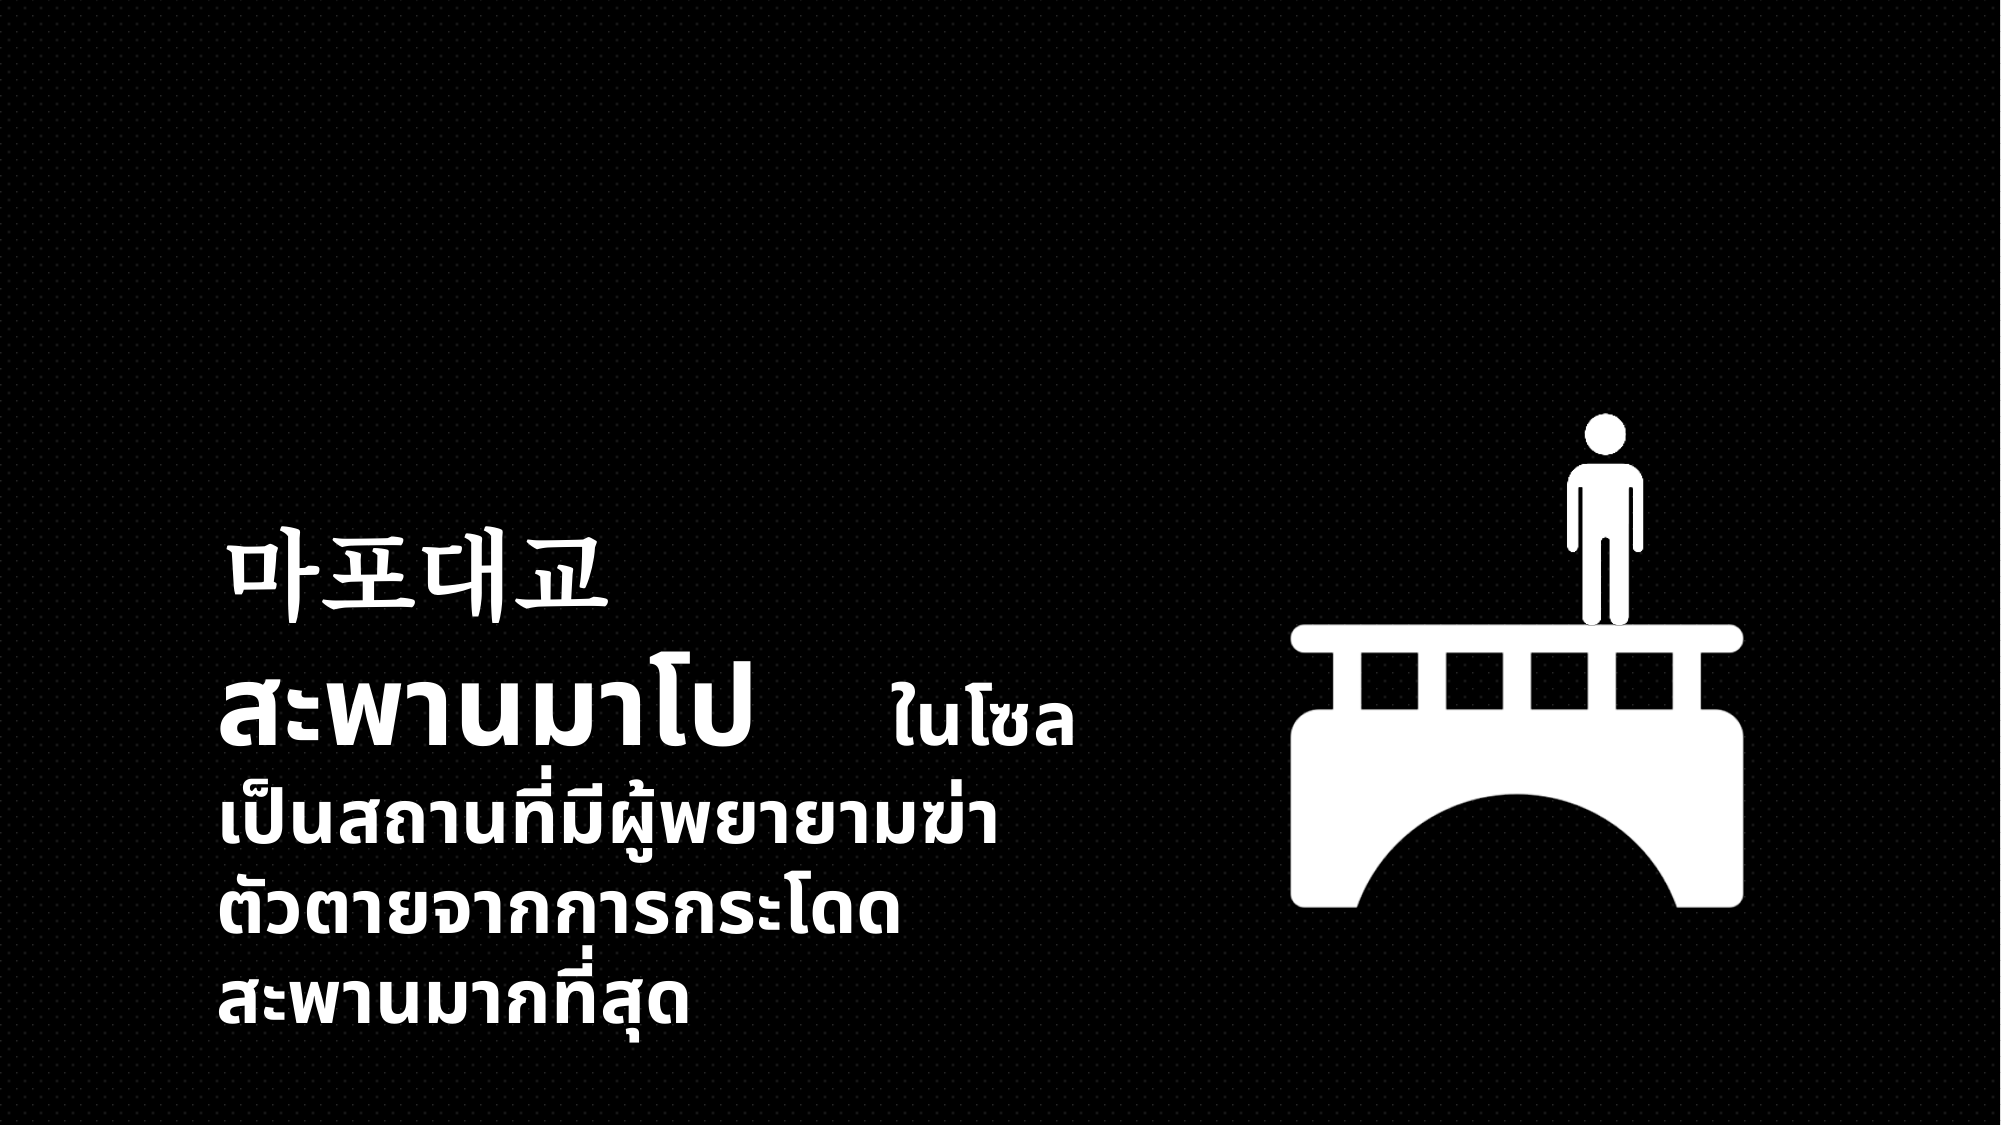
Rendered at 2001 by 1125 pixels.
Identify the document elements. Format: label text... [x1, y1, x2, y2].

picture [0, 0, 2001, 1125]
text_box 마포대교 [216, 505, 618, 640]
text_box สะพานมาโป ในโซล เป็นสถานที่มีผู้พยายามฆ่าตัวตายจากการกระโดดสะพานมากที่สุด [208, 625, 1086, 1046]
